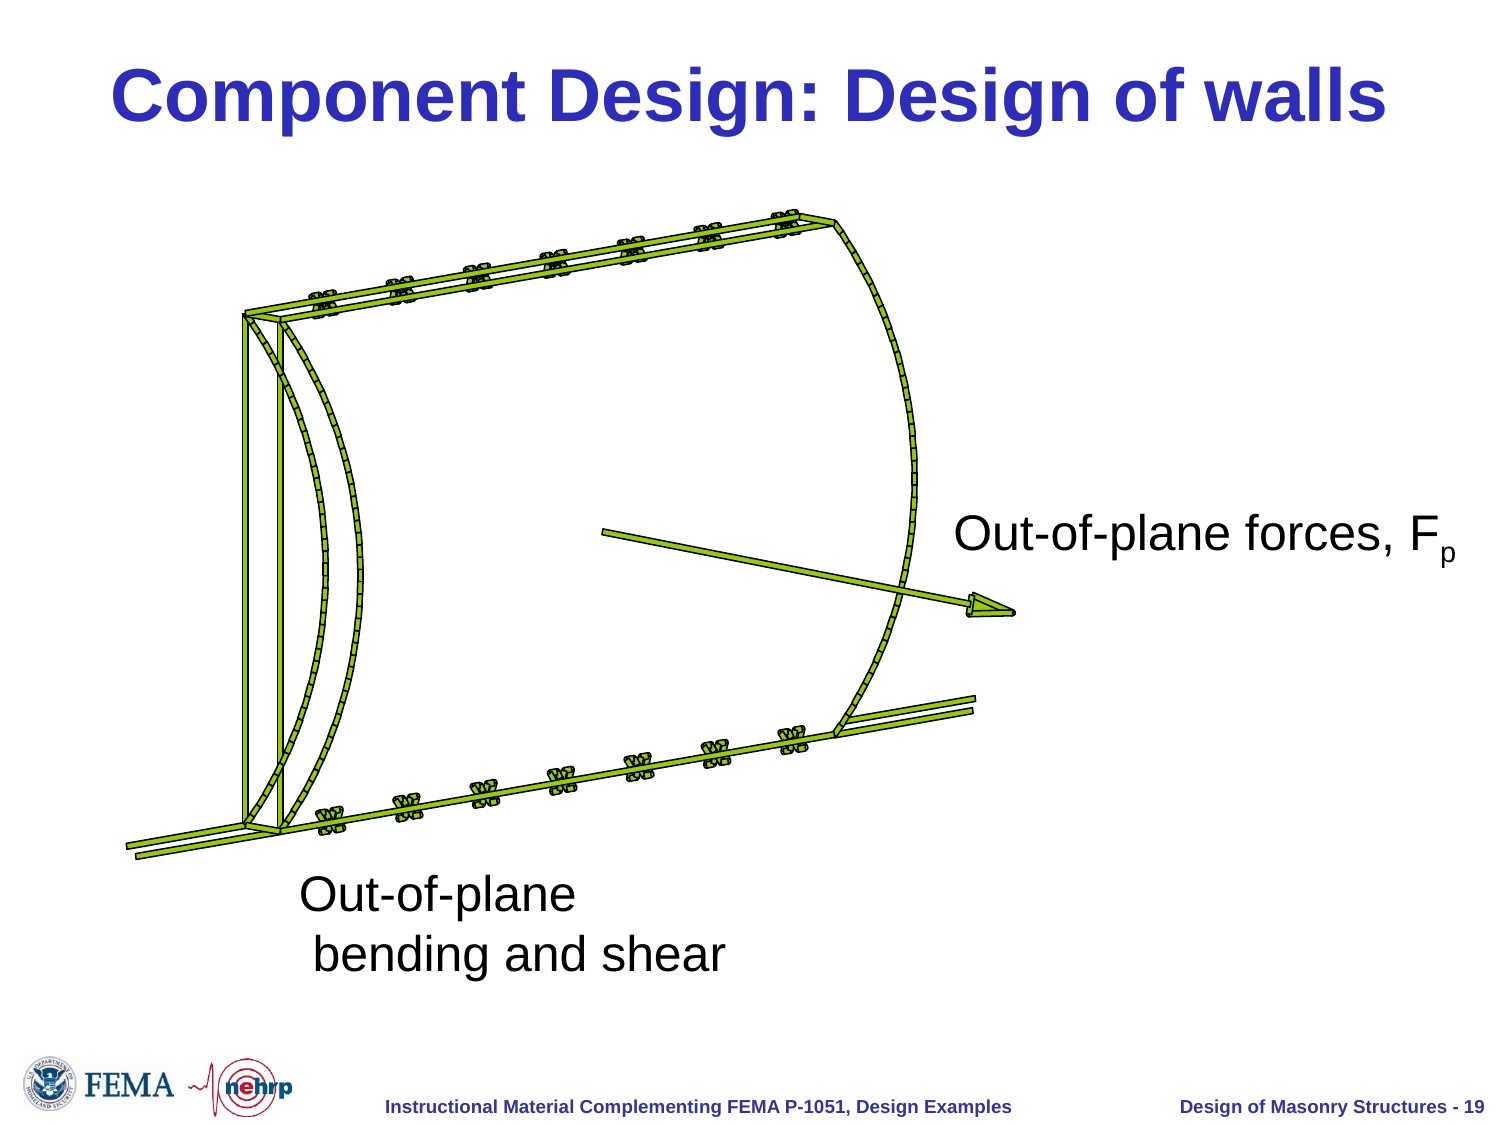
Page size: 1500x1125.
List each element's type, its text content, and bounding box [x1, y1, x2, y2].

picture [23, 1056, 174, 1111]
text_box Out-of-plane forces, Fp [1019, 492, 1472, 576]
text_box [126, 209, 1016, 860]
text_box Out-of-plane bending and shear [283, 869, 742, 989]
title Component Design: Design of walls [70, 30, 1430, 152]
slide_number Design of Masonry Structures - 19 [1042, 1077, 1500, 1125]
footer Instructional Material Complementing FEMA P-1051, Design Examples [337, 1087, 1042, 1125]
picture [188, 1058, 292, 1117]
